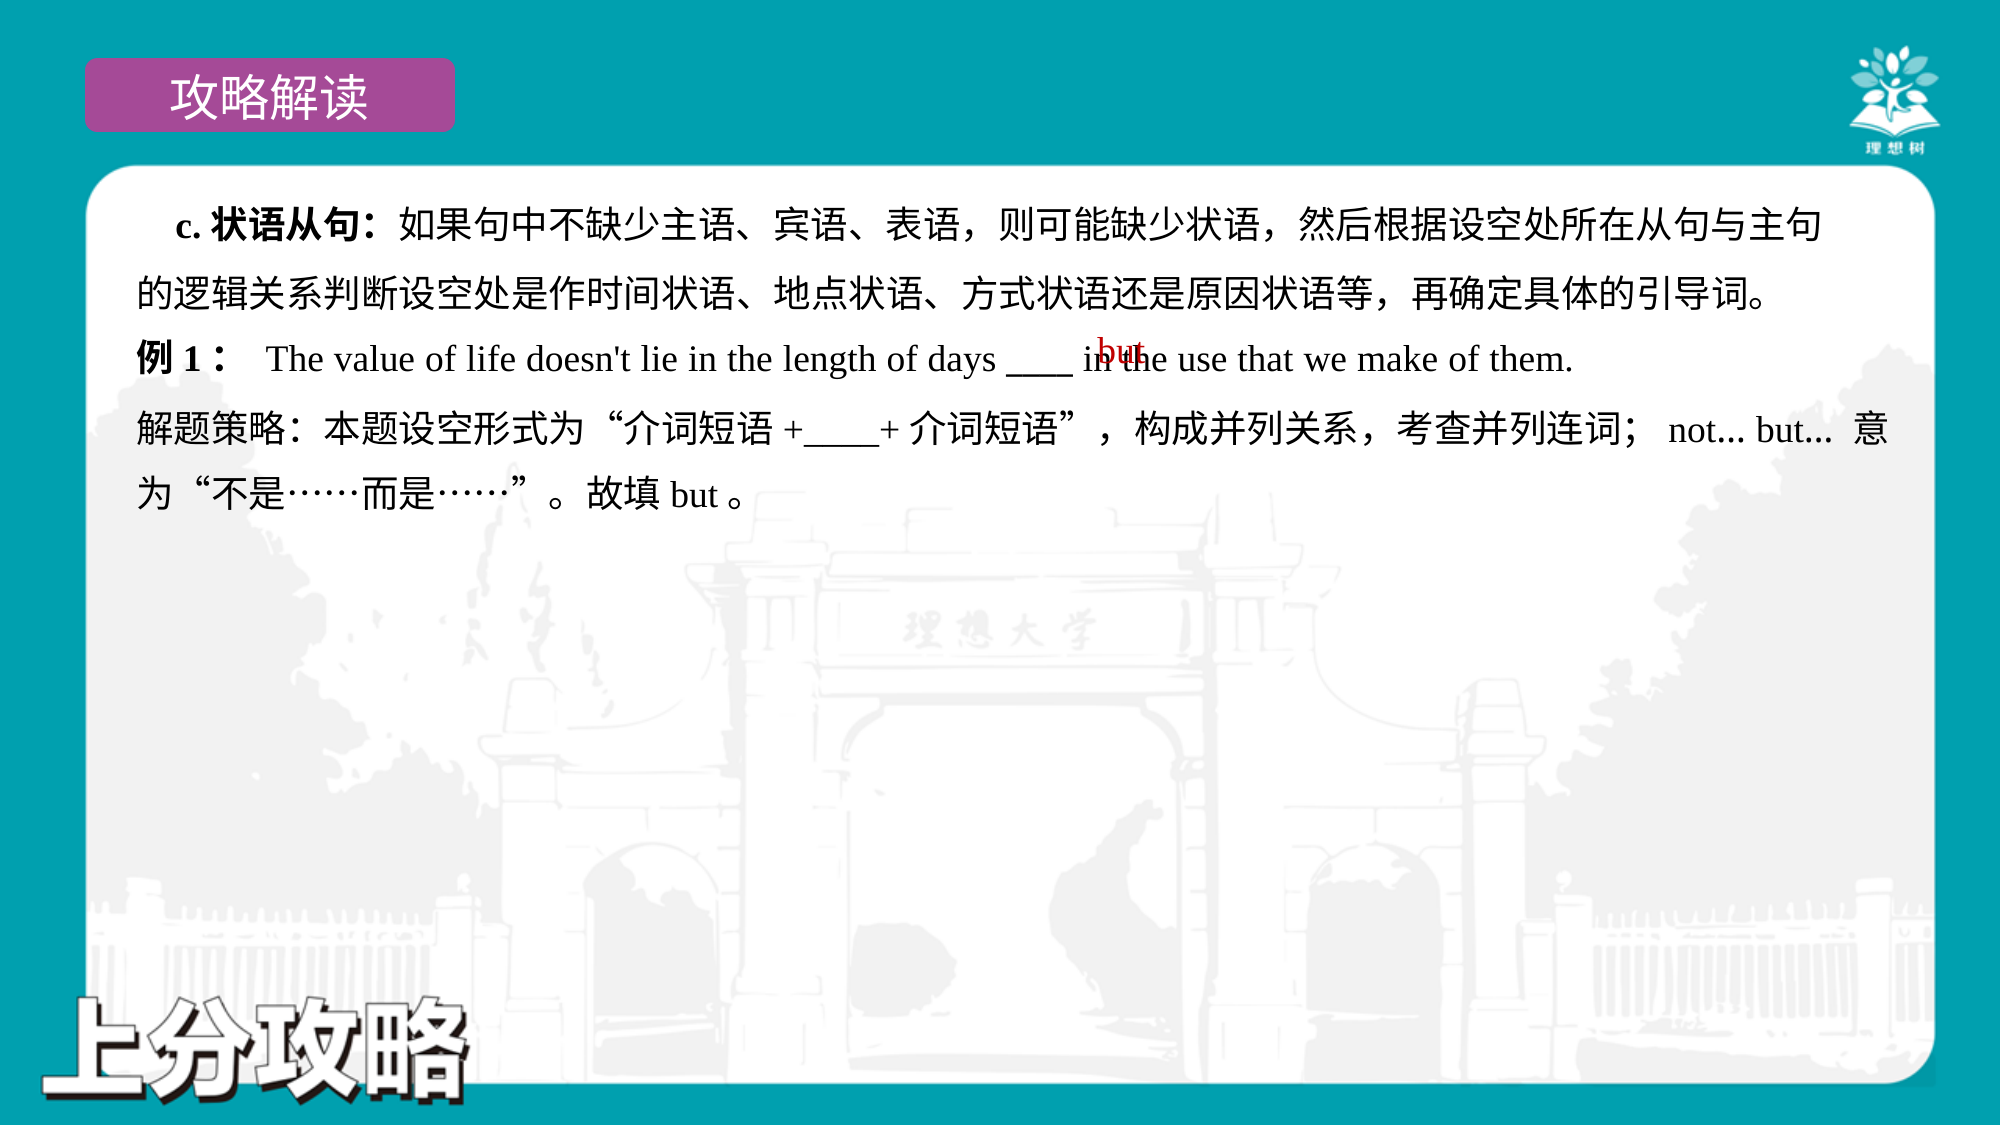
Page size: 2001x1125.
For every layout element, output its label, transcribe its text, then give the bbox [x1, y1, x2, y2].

text_box 解题策略：本题设空形式为“介词短语+____+介词短语”，构成并列关系，考查并列连词；not… but… 意 为“不是……而是……”。故填but。 [136, 381, 1865, 508]
text_box c.状语从句：如果句中不缺少主语、宾语、表语，则可能缺少状语，然后根据设空处所在从句与主句 的逻辑关系判断设空处是作时间状语、地点状语、方式状语还是原因状语等，再确定具体的引导词。 例1： The value of life doesn't lie in the length of days ____ in the use that we make of them. [136, 177, 1865, 373]
picture [0, 0, 2000, 1125]
text_box but [1083, 306, 1160, 365]
